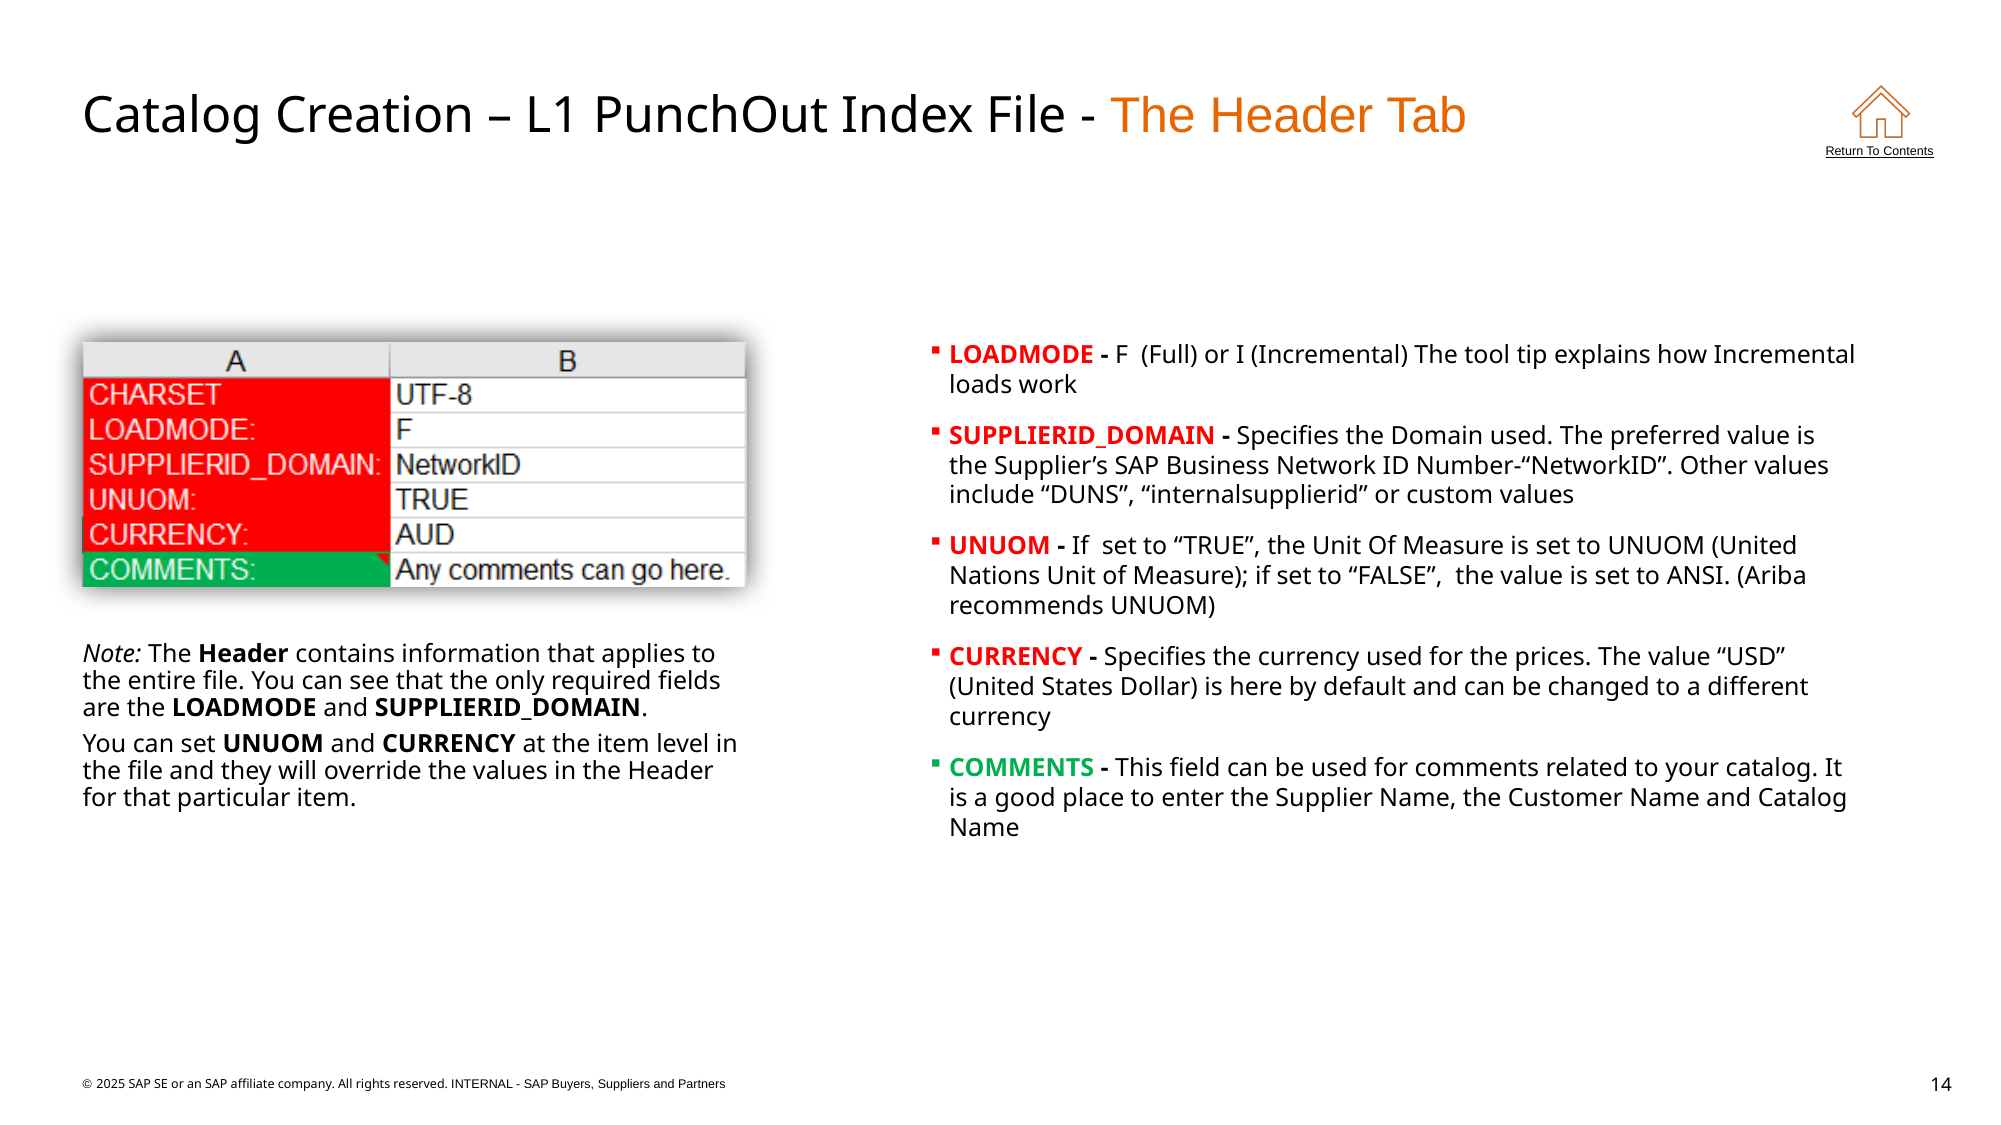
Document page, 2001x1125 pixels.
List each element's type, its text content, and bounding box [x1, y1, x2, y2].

title Catalog Creation – L1 PunchOut Index File - The Header Tab [82, 82, 1810, 144]
text_box LOADMODE - F (Full) or I (Incremental) The tool tip explains how Incremental loads work SUPPLIERID_DOMAIN - Specifies the Domain used. The preferred value is the Supplier’s SAP Business Network ID Number-“NetworkID”. Other values include “DUNS”, “internalsupplierid” or custom values UNUOM - If set to “TRUE”, the Unit Of Measure is set to UNUOM (United Nations Unit of Measure); if set to “FALSE”, the value is set to ANSI. (Ariba recommends UNUOM) CURRENCY - Specifies the currency used for the prices. The value “USD” (United States Dollar) is here by default and can be changed to a different currency COMMENTS - This field can be used for comments related to your catalog. It is a good place to enter the Supplier Name, the Customer Name and Catalog Name [915, 331, 1876, 849]
picture [1847, 76, 1915, 145]
picture [82, 341, 748, 587]
text_box Note: The Header contains information that applies to the entire file. You can see that the only required fields are the LOADMODE and SUPPLIERID_DOMAIN. You can set UNUOM and CURRENCY at the item level in the file and they will override the values in the Header for that particular item. [82, 640, 747, 884]
